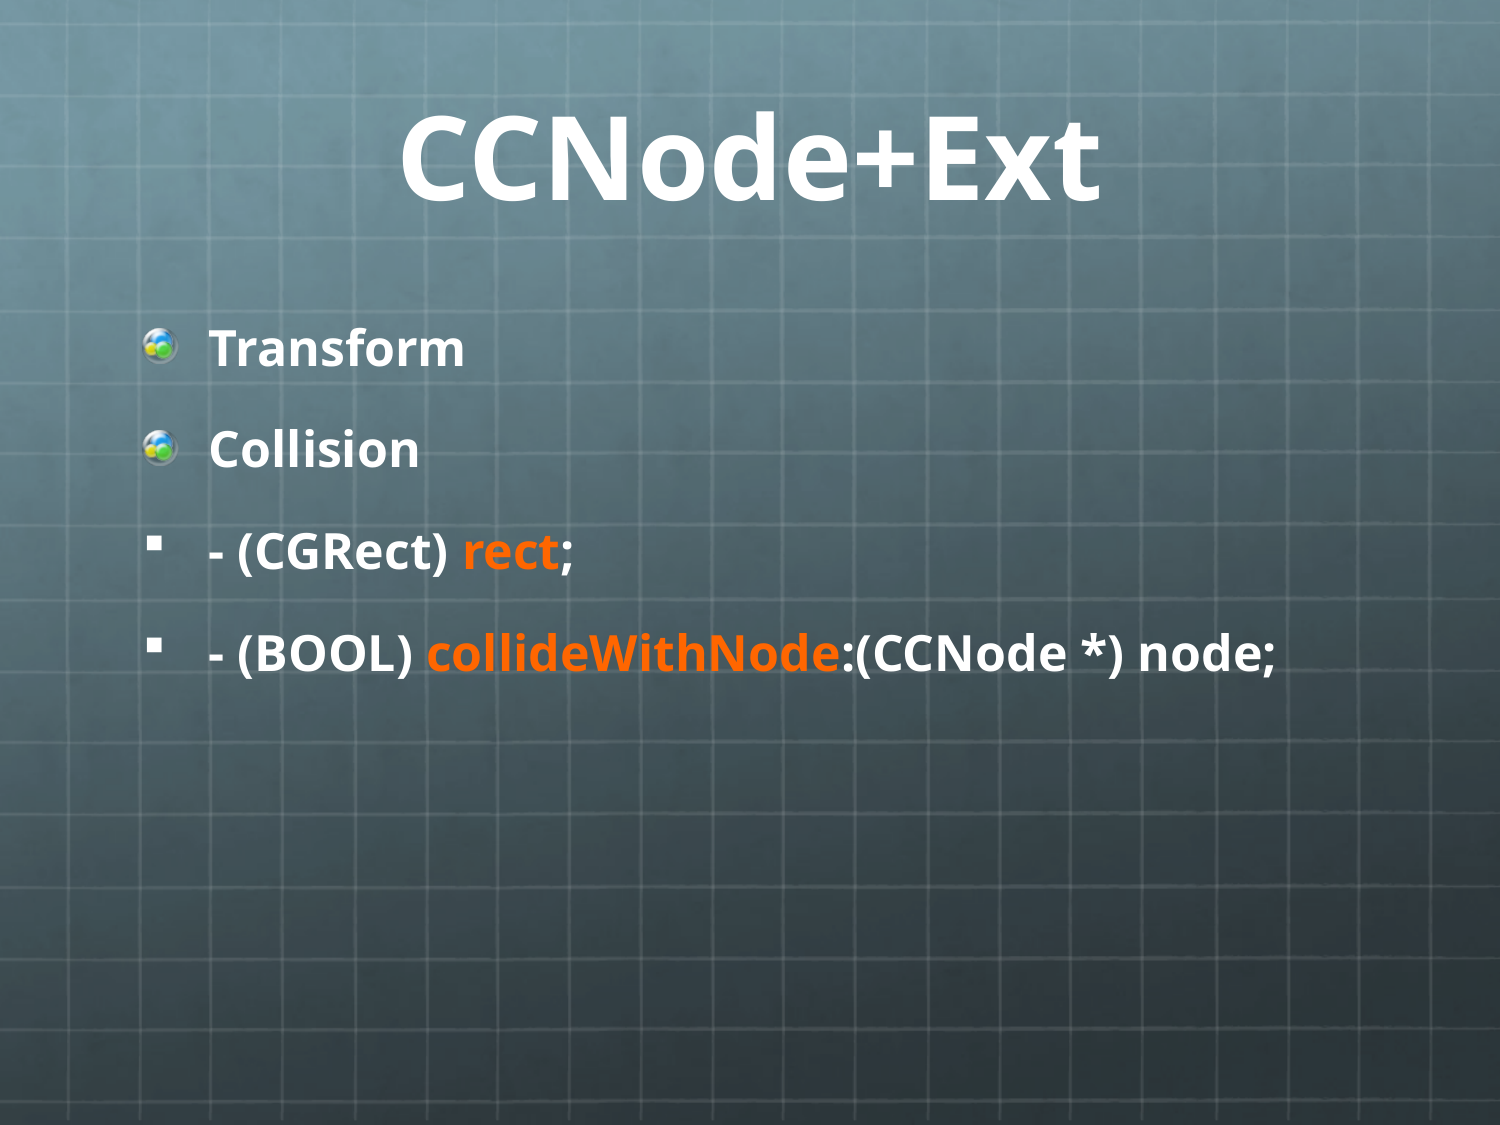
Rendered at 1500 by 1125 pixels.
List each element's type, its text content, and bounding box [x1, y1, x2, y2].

list Transform Collision - (CGRect) rect; - (BOOL) collideWithNode:(CCNode *) node; [127, 308, 1372, 958]
title CCNode+Ext [127, 17, 1372, 289]
picture [0, 0, 1500, 1125]
